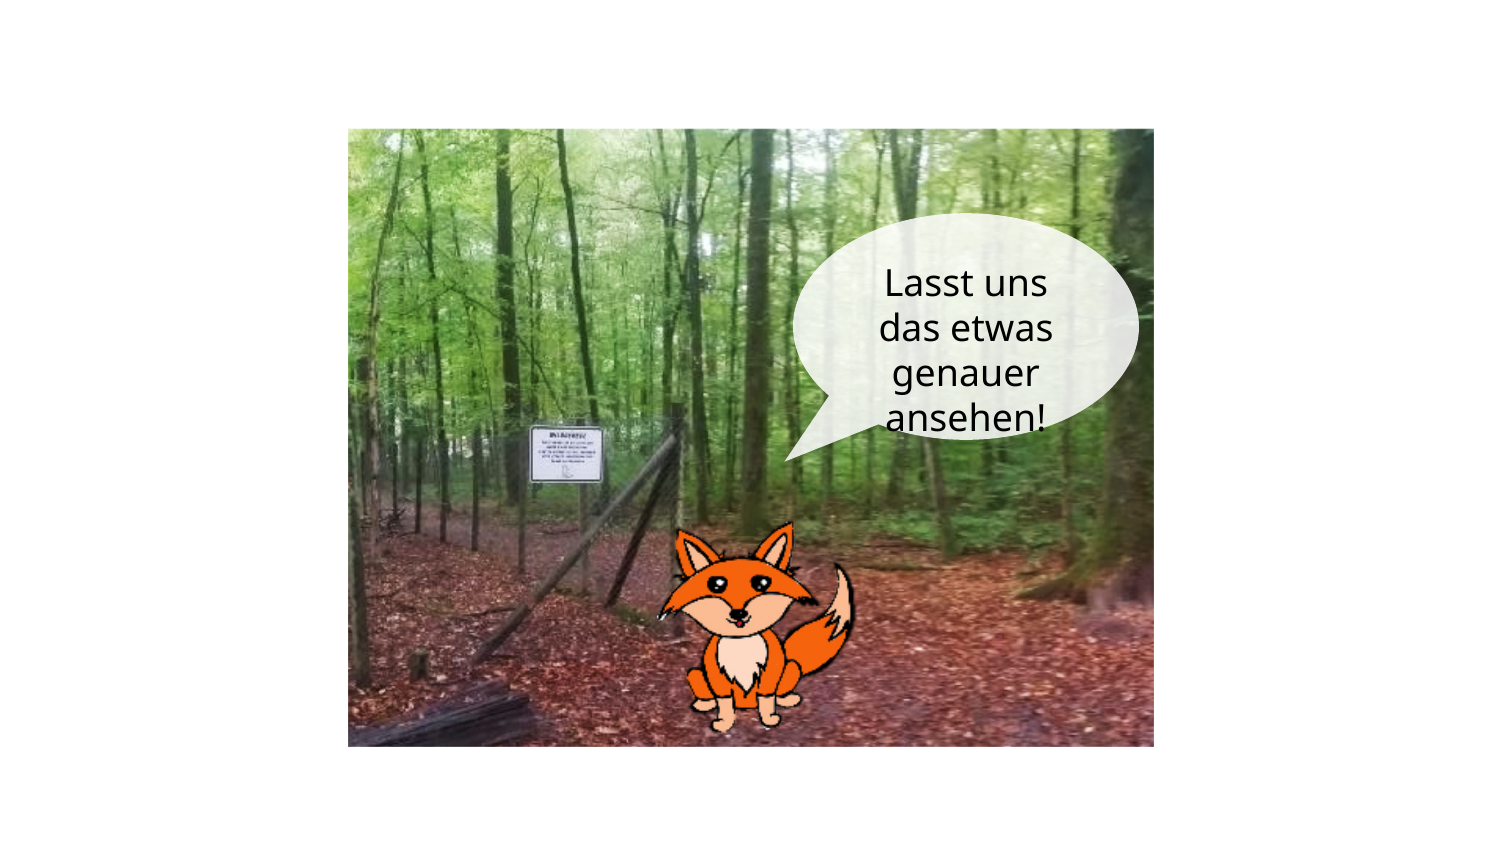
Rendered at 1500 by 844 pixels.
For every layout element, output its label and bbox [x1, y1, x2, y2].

text_box [346, 128, 1153, 747]
